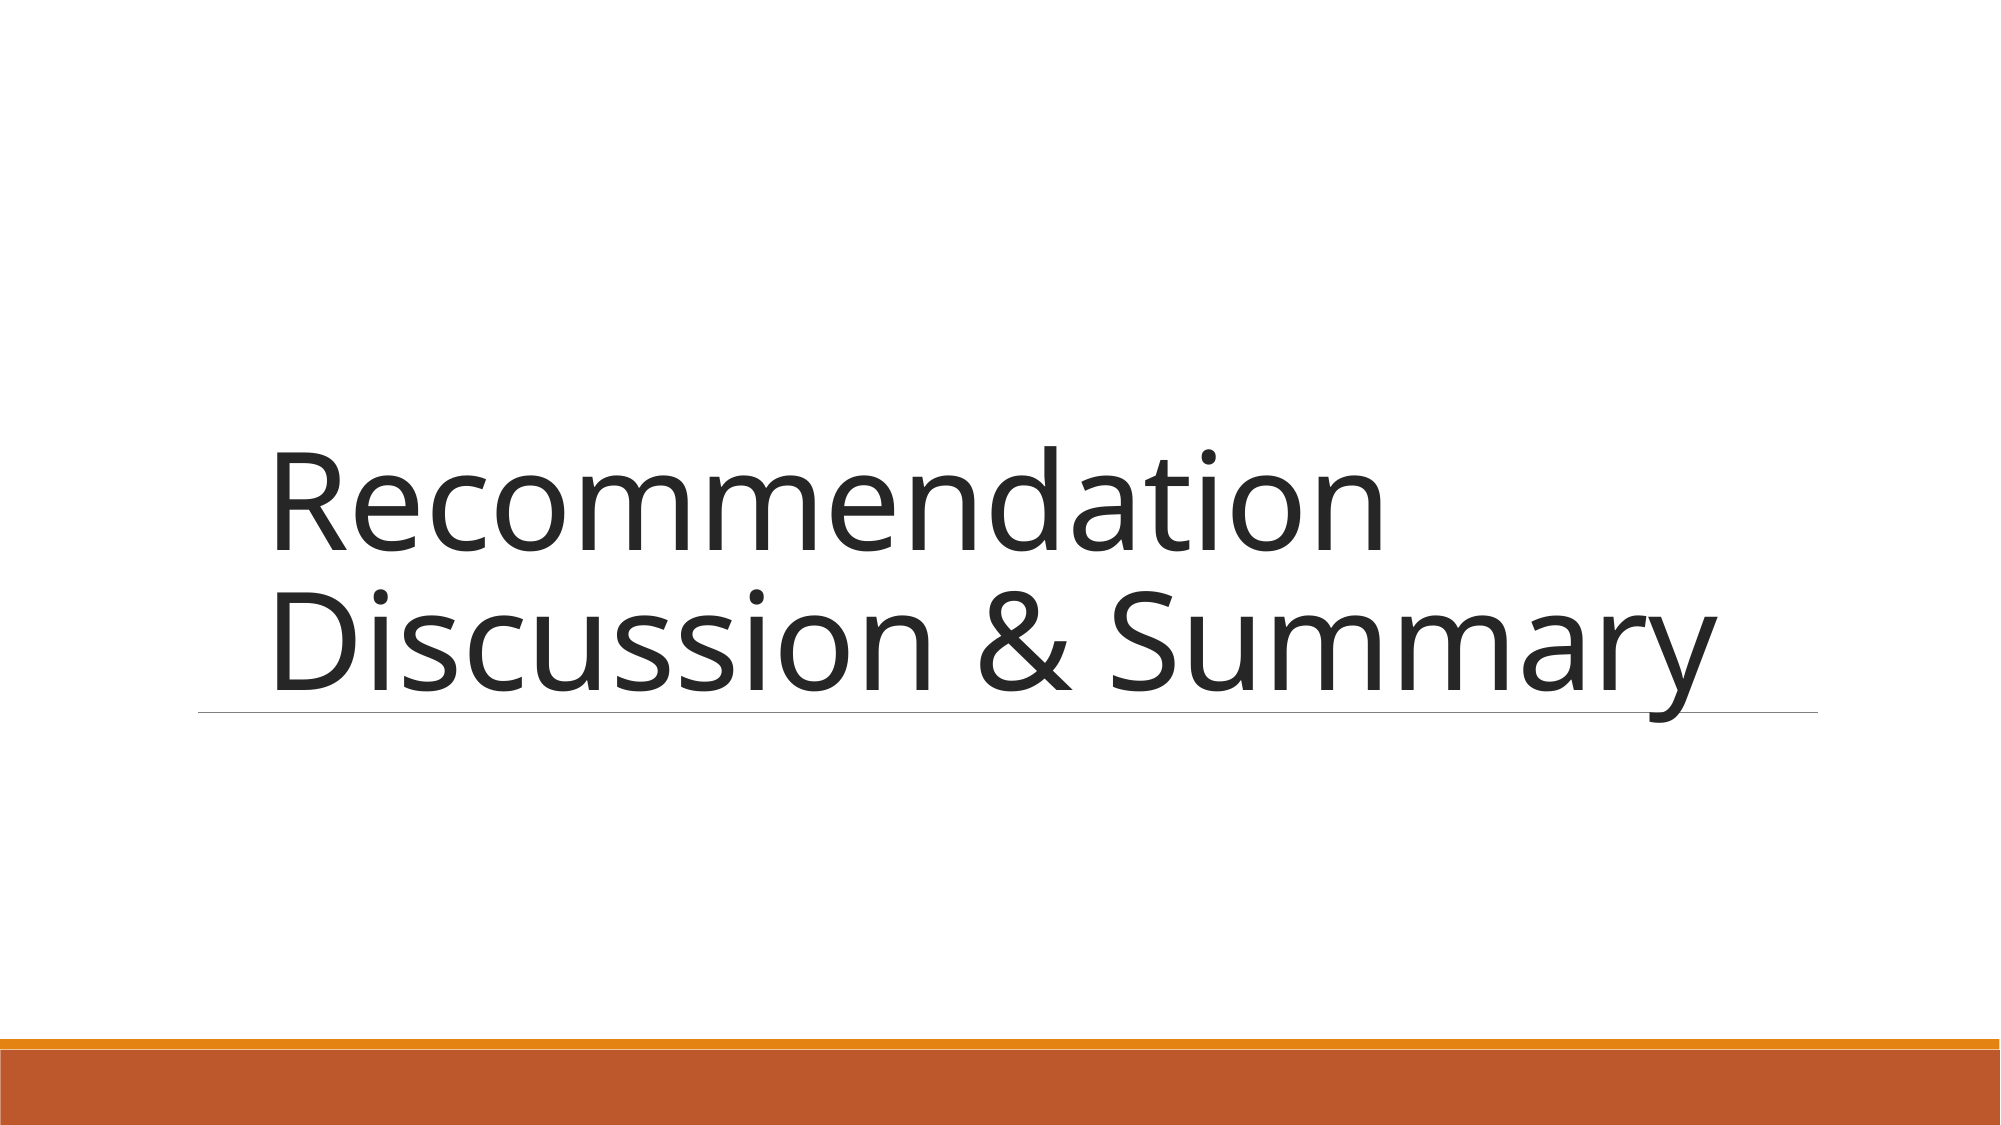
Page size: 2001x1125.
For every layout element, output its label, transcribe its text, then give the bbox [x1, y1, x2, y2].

title Recommendation Discussion & Summary [249, 334, 1750, 726]
